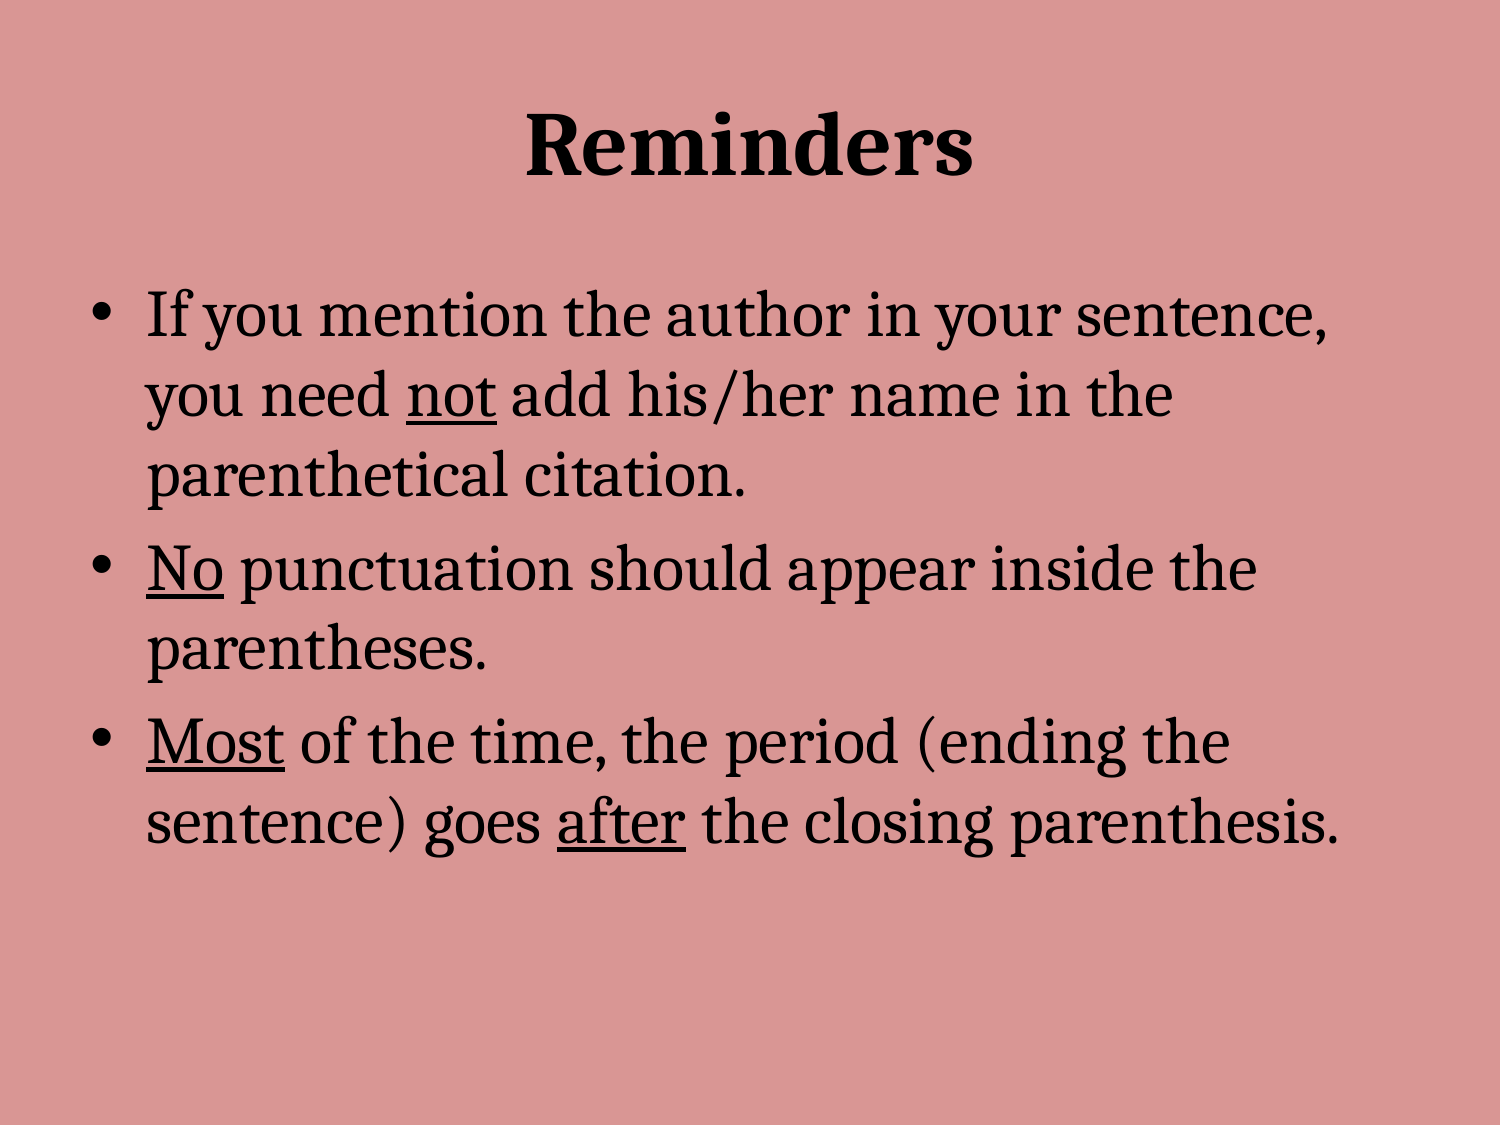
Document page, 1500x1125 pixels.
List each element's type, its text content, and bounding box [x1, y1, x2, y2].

list If you mention the author in your sentence, you need not add his/her name in the parenthetical citation. No punctuation should appear inside the parentheses. Most of the time, the period (ending the sentence) goes after the closing parenthesis. [75, 262, 1425, 1005]
title Reminders [75, 45, 1425, 233]
